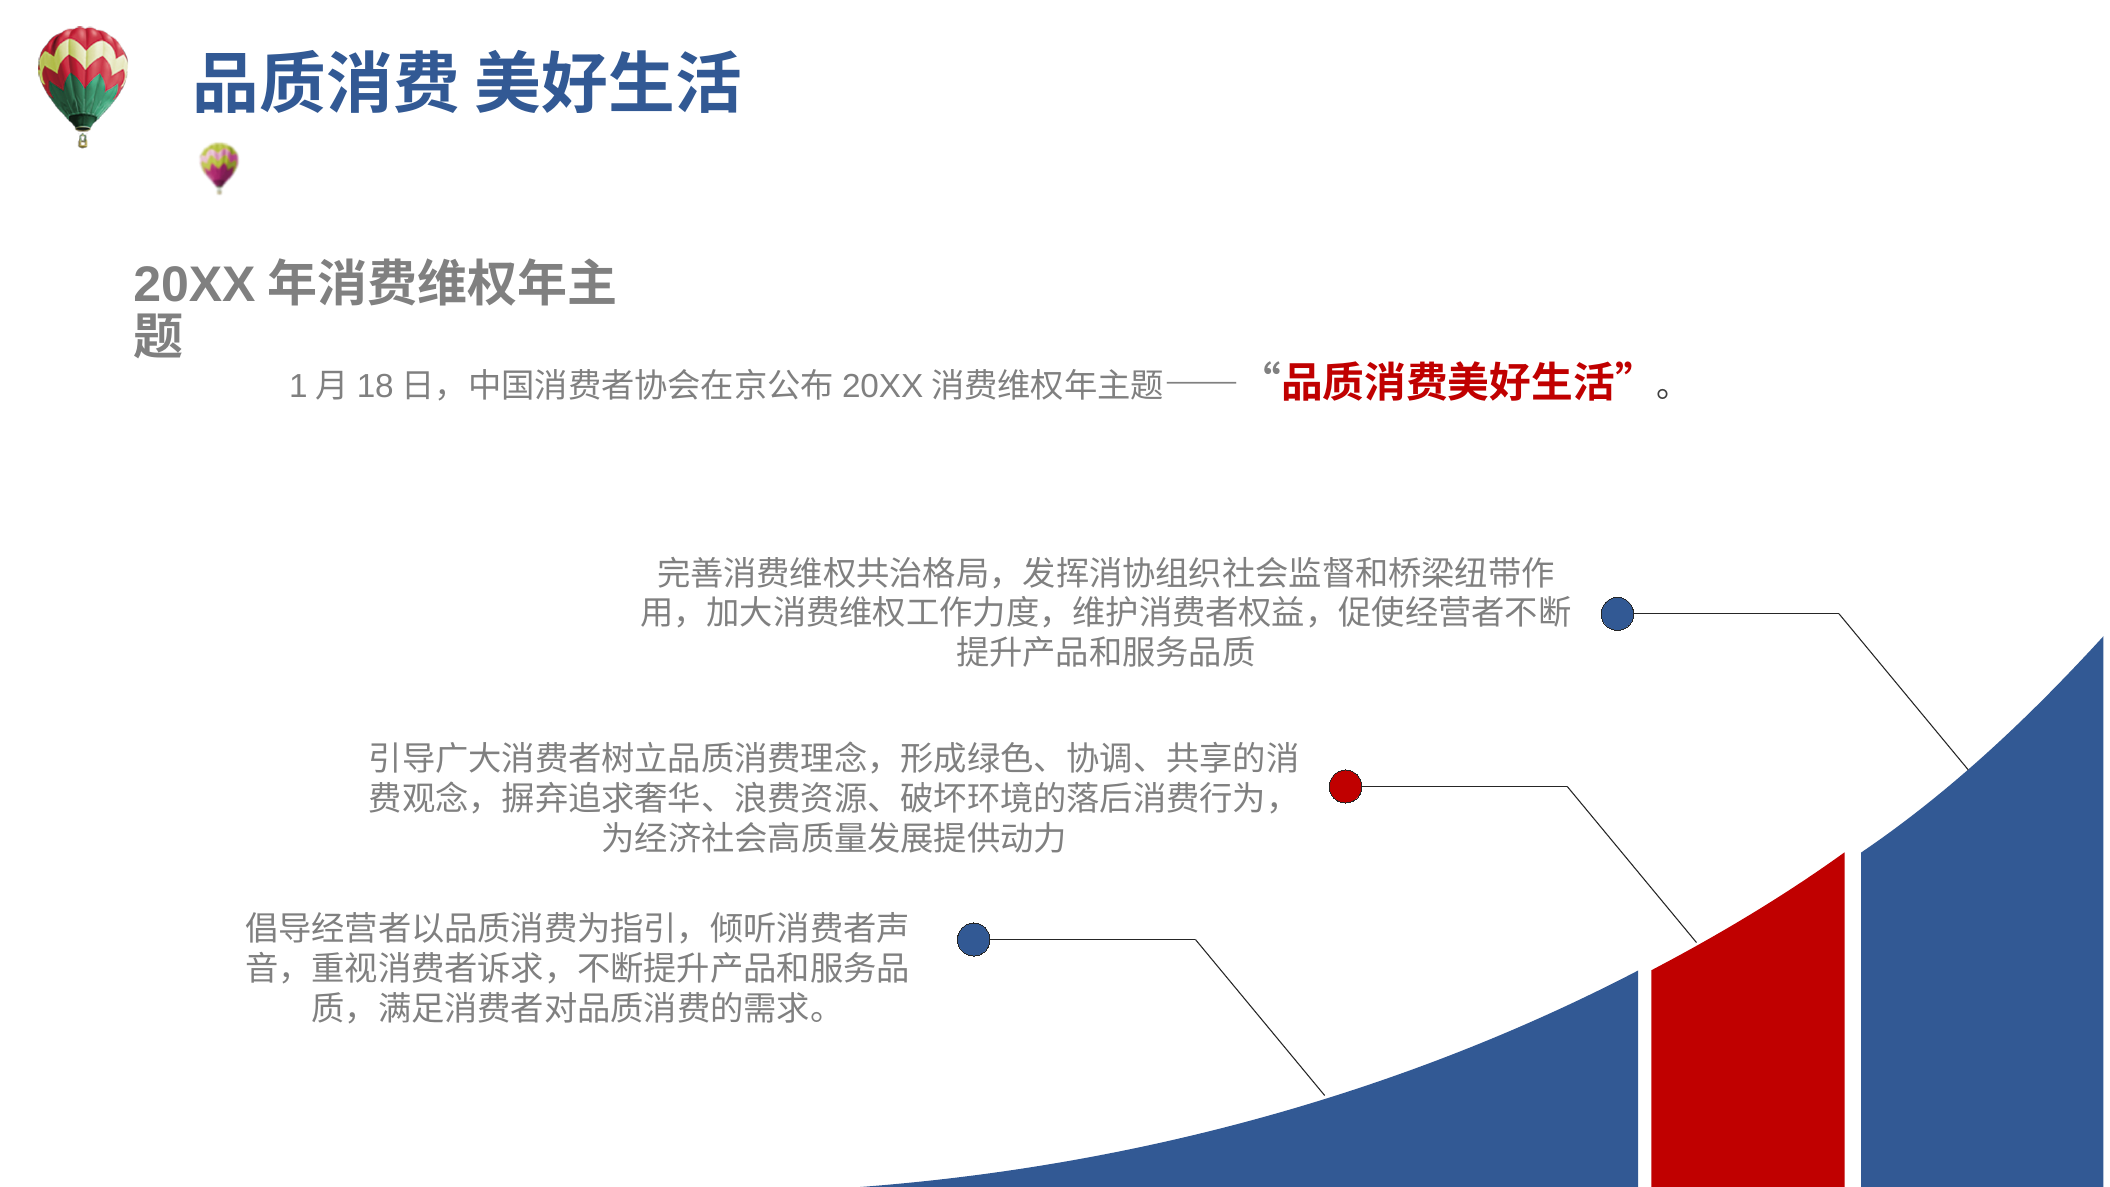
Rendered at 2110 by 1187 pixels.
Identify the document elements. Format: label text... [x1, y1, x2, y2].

text_box 完善消费维权共治格局，发挥消协组织社会监督和桥梁纽带作用，加大消费维权工作力度，维护消费者权益，促使经营者不断提升产品和服务品质 [619, 543, 1593, 680]
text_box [1601, 597, 1969, 770]
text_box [815, 636, 2104, 1187]
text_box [1329, 769, 1697, 943]
text_box 引导广大消费者树立品质消费理念，形成绿色、协调、共享的消费观念，摒弃追求奢华、浪费资源、破坏环境的落后消费行为，为经济社会高质量发展提供动力 [346, 729, 815, 865]
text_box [957, 922, 1325, 1096]
text_box 品质消费 美好生活 [176, 33, 783, 129]
picture [38, 26, 241, 197]
text_box 20XX年消费维权年主题 [133, 257, 645, 310]
text_box 倡导经营者以品质消费为指引，倾听消费者声音，重视消费者诉求，不断提升产品和服务品质，满足消费者对品质消费的需求。 [205, 899, 815, 1036]
text_box 1月18日，中国消费者协会在京公布20XX消费维权年主题——“品质消费美好生活”。 [289, 331, 1840, 423]
